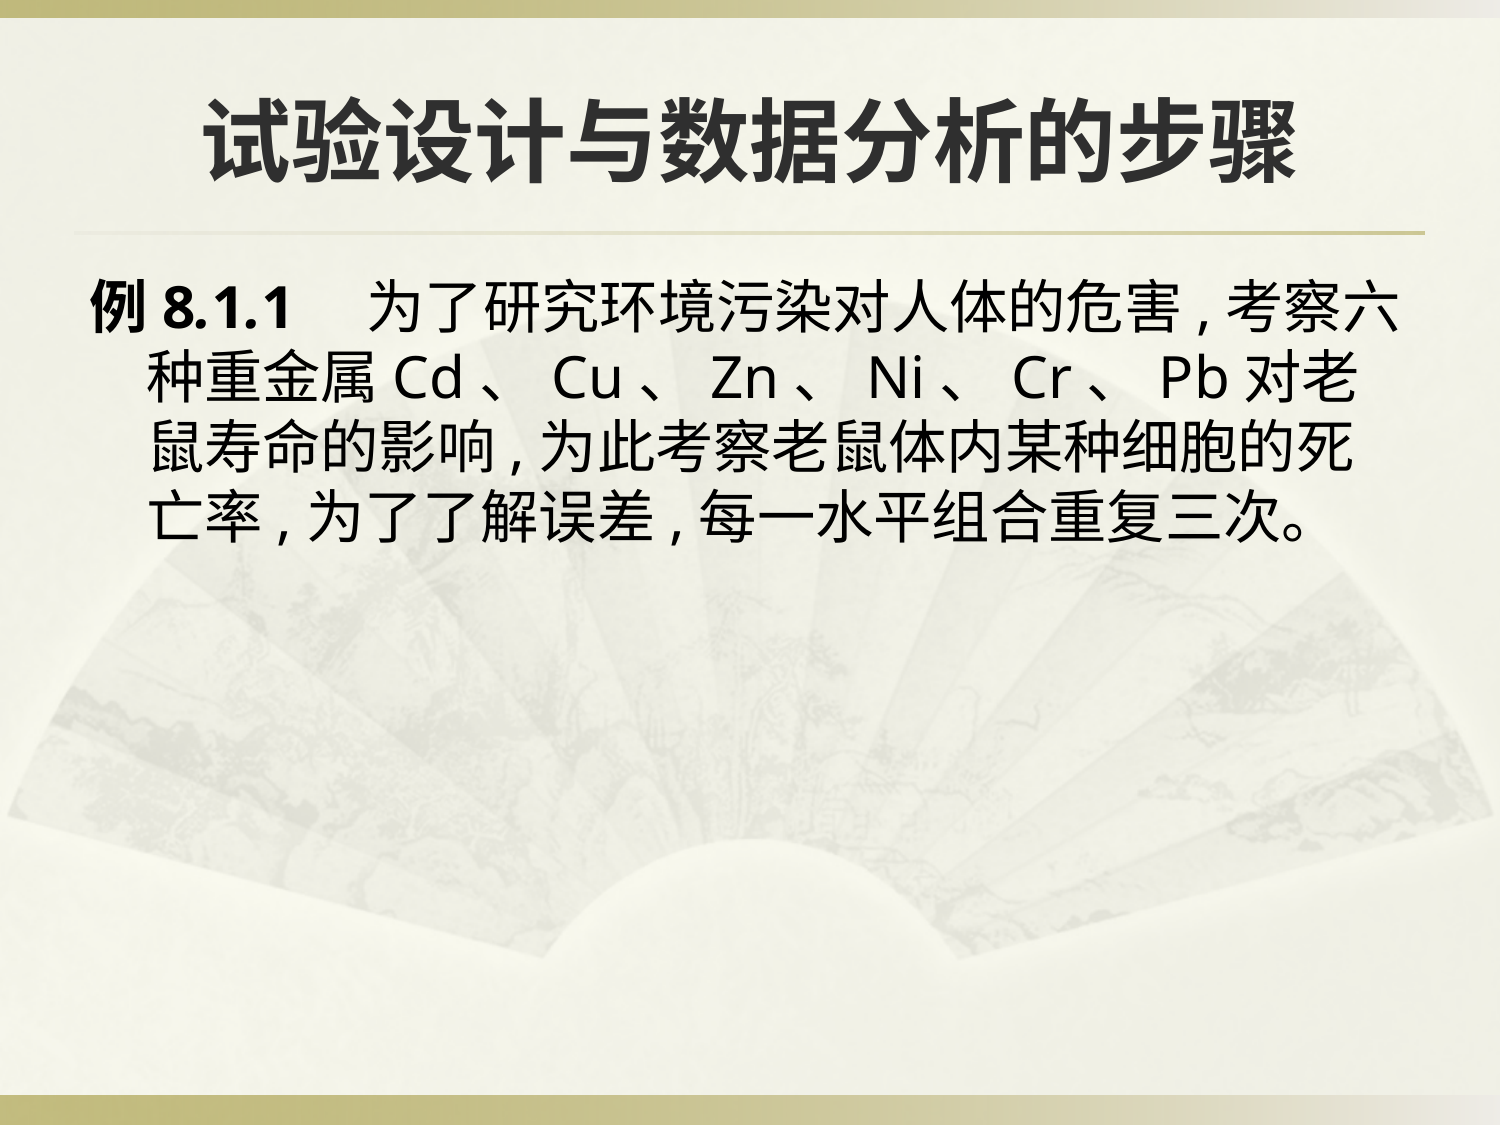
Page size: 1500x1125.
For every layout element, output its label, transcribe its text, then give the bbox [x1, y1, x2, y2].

list 例8.1.1 为了研究环境污染对人体的危害,考察六种重金属Cd、Cu、Zn、Ni、Cr、Pb对老鼠寿命的影响,为此考察老鼠体内某种细胞的死亡率,为了了解误差,每一水平组合重复三次。 [75, 262, 1425, 1032]
title 试验设计与数据分析的步骤 [75, 45, 1425, 233]
